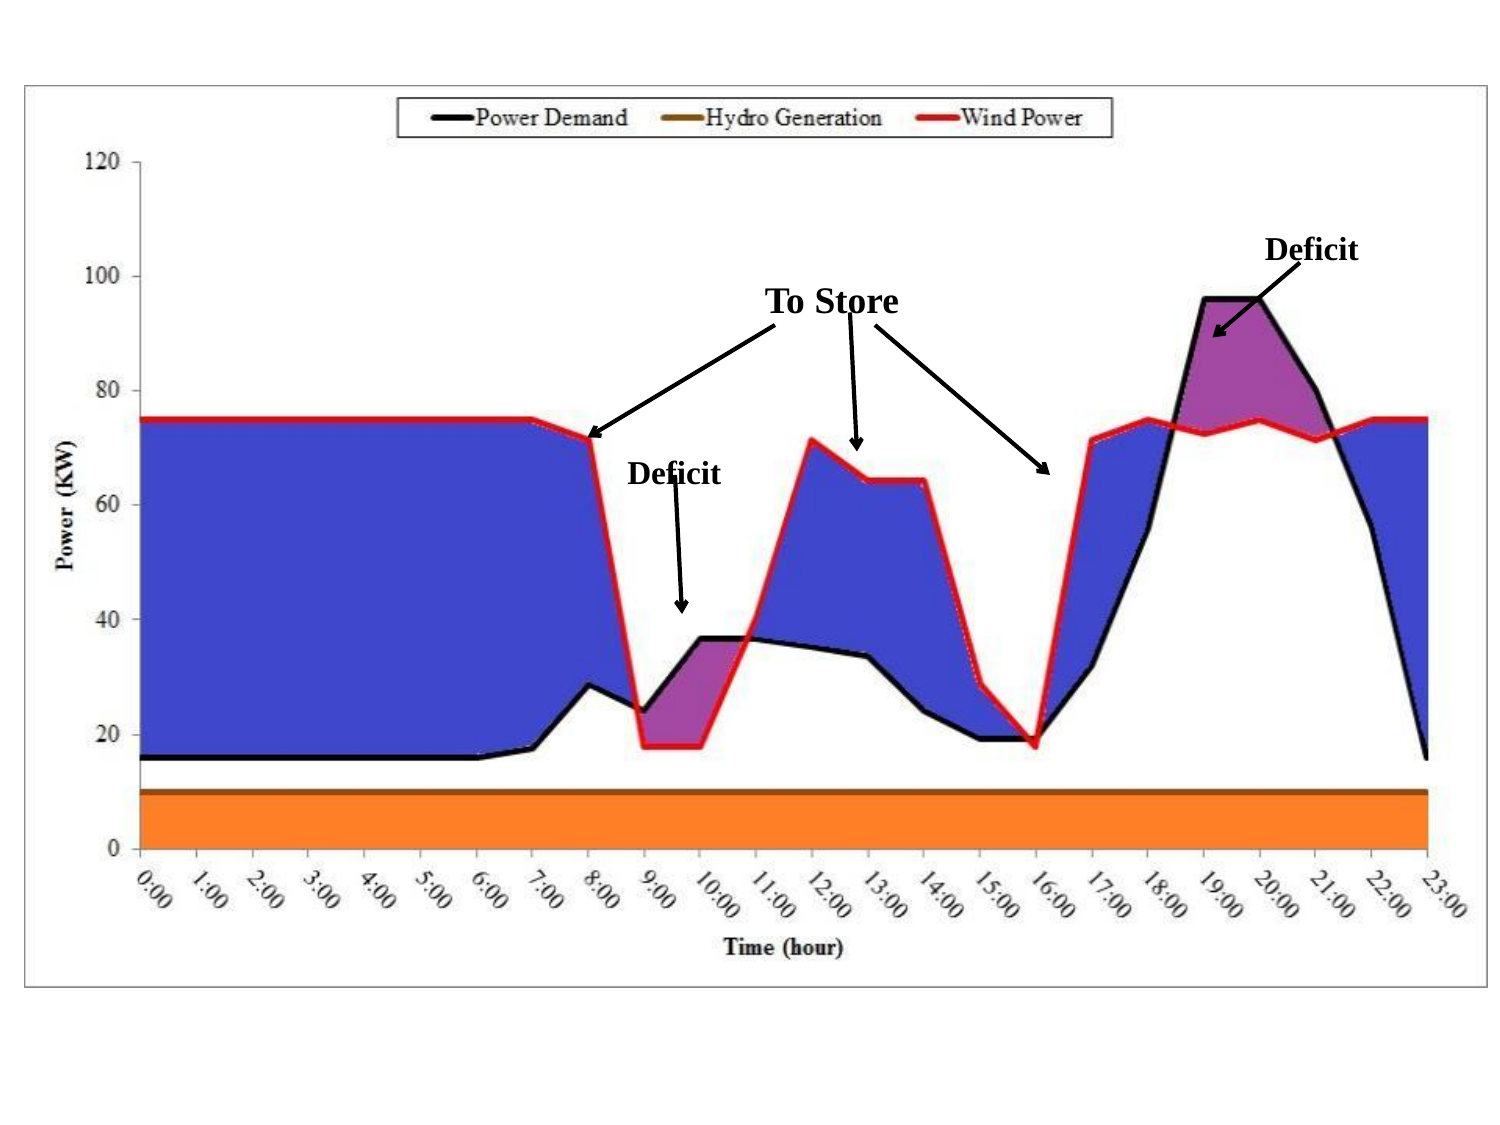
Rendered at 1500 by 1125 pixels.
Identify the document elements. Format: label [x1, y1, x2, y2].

picture [24, 85, 1488, 988]
text_box [587, 213, 1426, 615]
